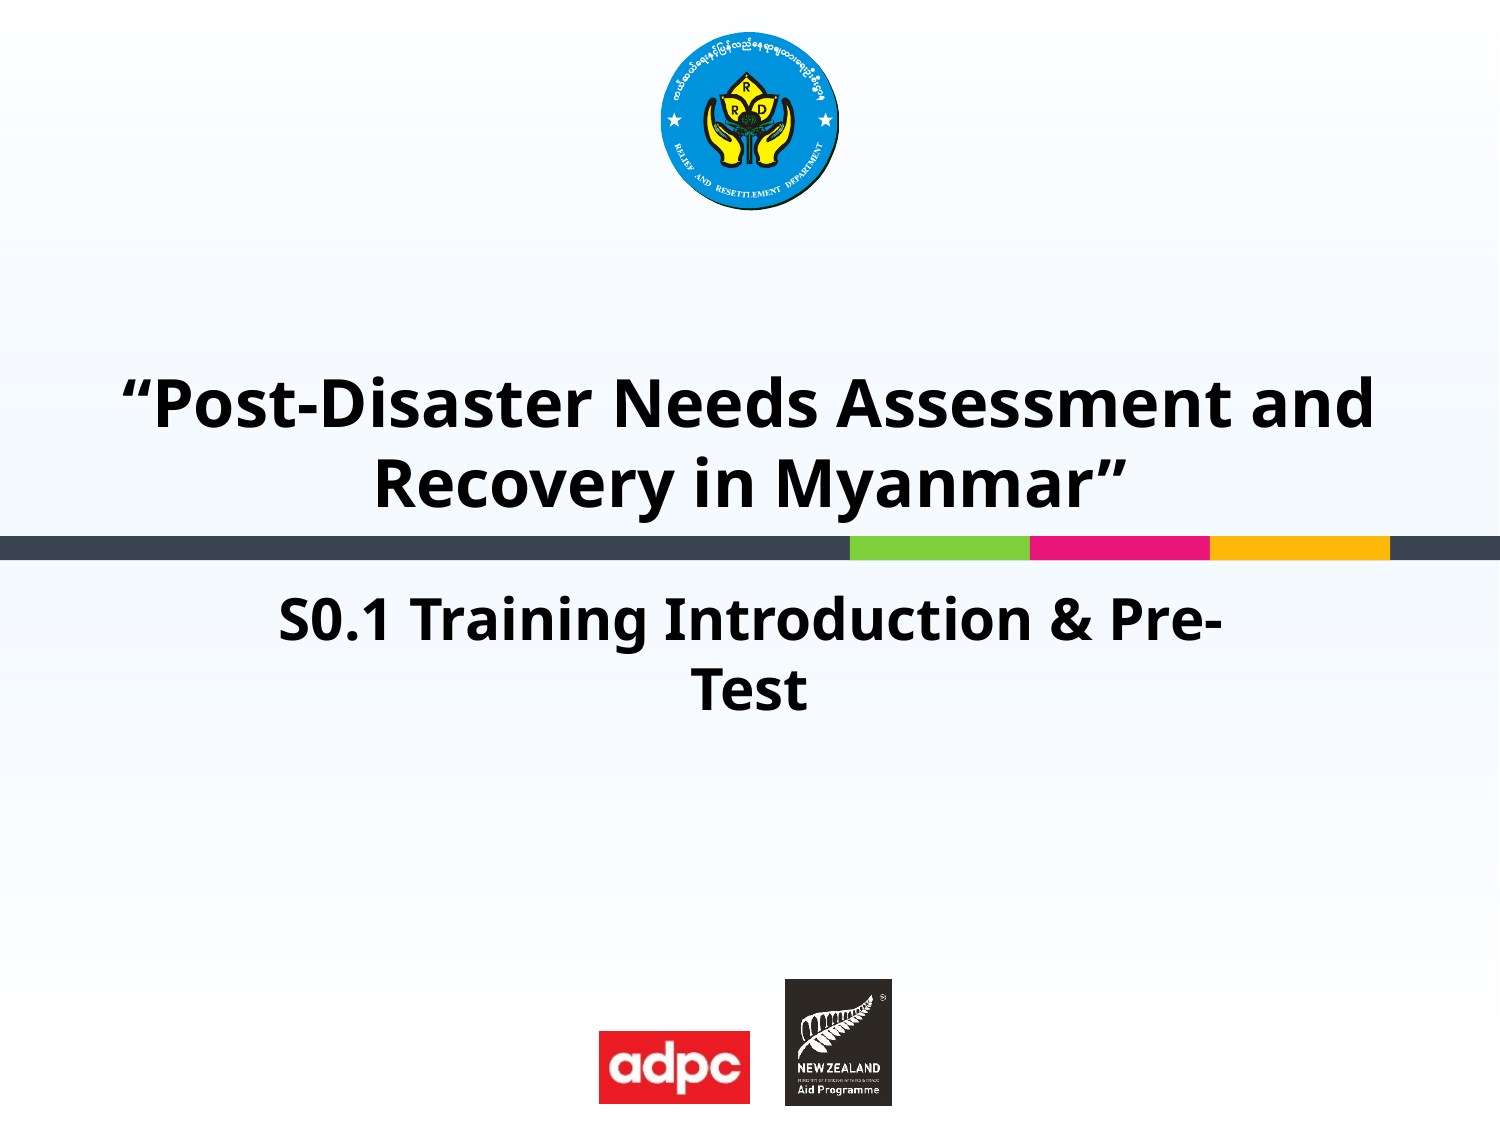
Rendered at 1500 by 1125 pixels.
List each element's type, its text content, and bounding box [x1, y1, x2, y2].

picture [599, 1031, 750, 1104]
picture [785, 1024, 892, 1106]
title “Post-Disaster Needs Assessment and Recovery in Myanmar” [99, 287, 1400, 529]
subtitle S0.1 Training Introduction & Pre-Test [225, 575, 1275, 1024]
